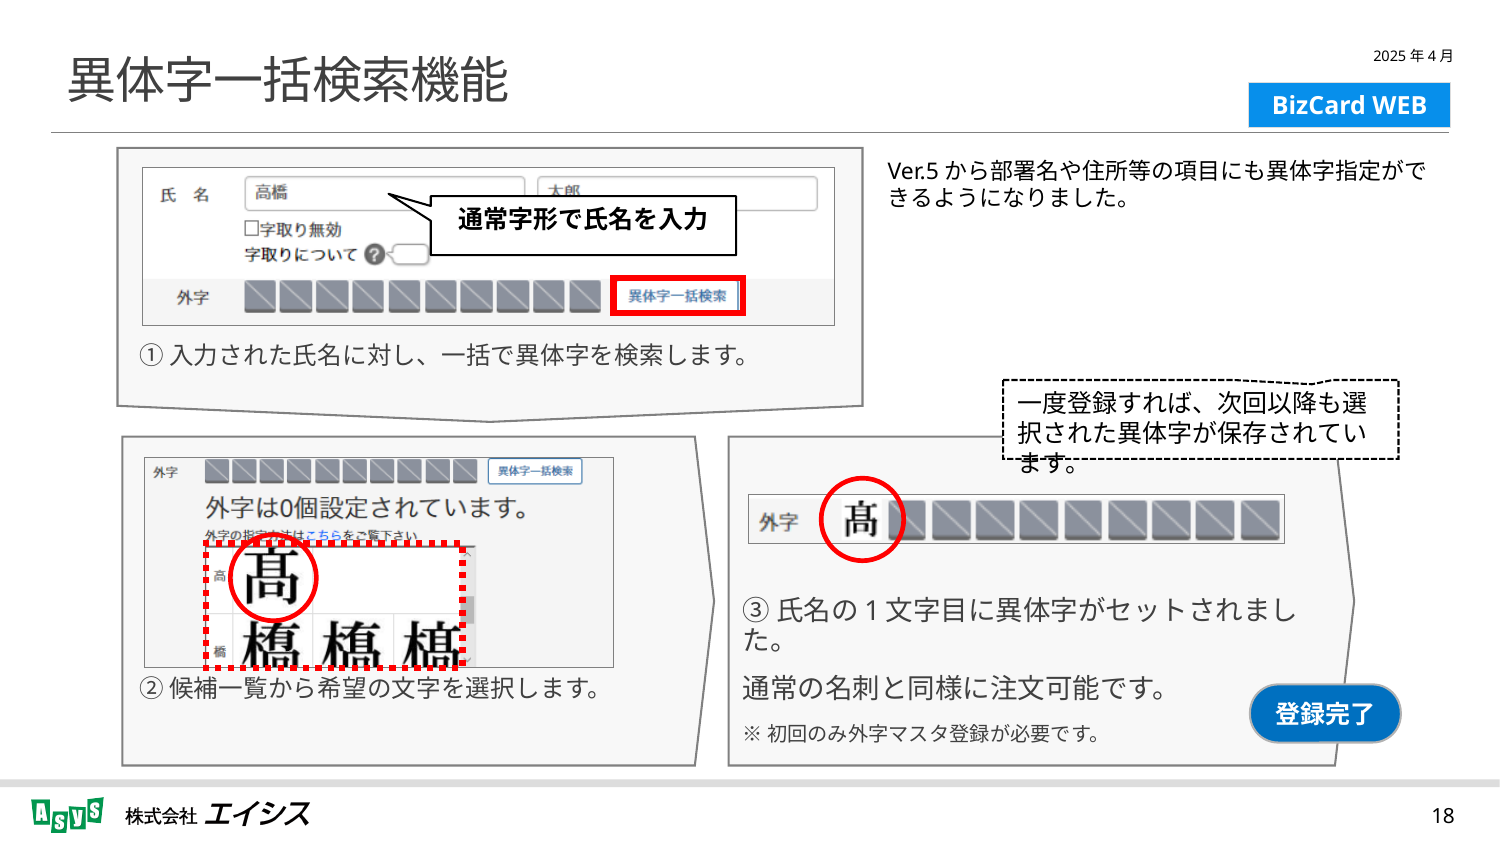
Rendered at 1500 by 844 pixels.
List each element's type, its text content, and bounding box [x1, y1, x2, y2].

list ①入力された氏名に対し、一括で異体字を検索します。 [139, 335, 827, 394]
text_box ②候補一覧から希望の文字を選択します。 [139, 668, 693, 727]
text_box [122, 436, 715, 766]
picture [747, 494, 1286, 544]
text_box [728, 436, 1355, 766]
picture [142, 166, 836, 327]
text_box [832, 478, 893, 491]
picture [143, 457, 615, 669]
text_box [838, 553, 887, 561]
text_box BizCard WEB [1248, 82, 1451, 128]
text_box ③氏名の1文字目に異体字がセットされました。 通常の名刺と同様に注文可能です。 ※初回のみ外字マスタ登録が必要です。 [742, 589, 1305, 755]
text_box 登録完了 [1305, 683, 1402, 744]
text_box 一度登録すれば、次回以降も選択された異体字が保存されています。 [1003, 380, 1399, 459]
title 異体字一括検索機能 [51, 33, 1449, 133]
picture [125, 799, 315, 830]
text_box Ver.5から部署名や住所等の項目にも異体字指定ができるようになりました。 [887, 156, 1439, 212]
text_box [117, 147, 863, 422]
slide_number 18 [1368, 794, 1470, 840]
picture [31, 797, 104, 833]
